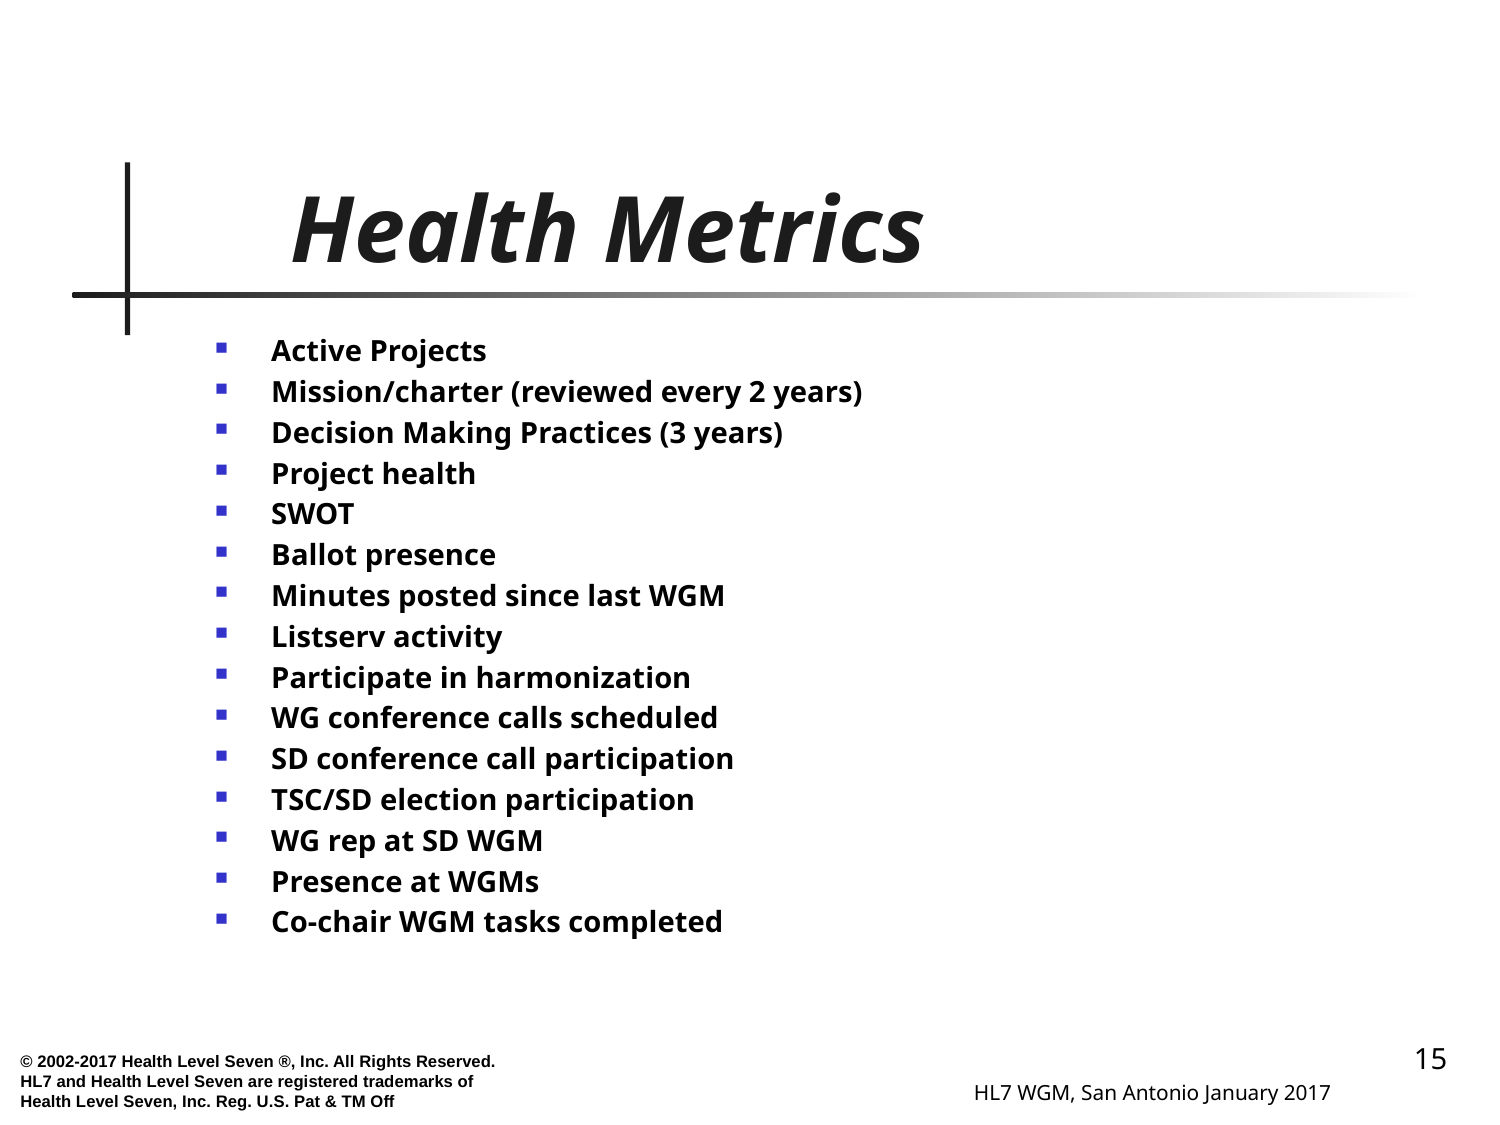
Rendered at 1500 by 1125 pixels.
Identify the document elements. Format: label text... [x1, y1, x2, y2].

slide_number 15 [1149, 1012, 1463, 1088]
list Active Projects Mission/charter (reviewed every 2 years) Decision Making Practices (3 years) Project health SWOT Ballot presence Minutes posted since last WGM Listserv activity Participate in harmonization WG conference calls scheduled SD conference call participation TSC/SD election participation WG rep at SD WGM Presence at WGMs Co-chair WGM tasks completed [199, 324, 1476, 1001]
title Health Metrics [274, 101, 1468, 289]
